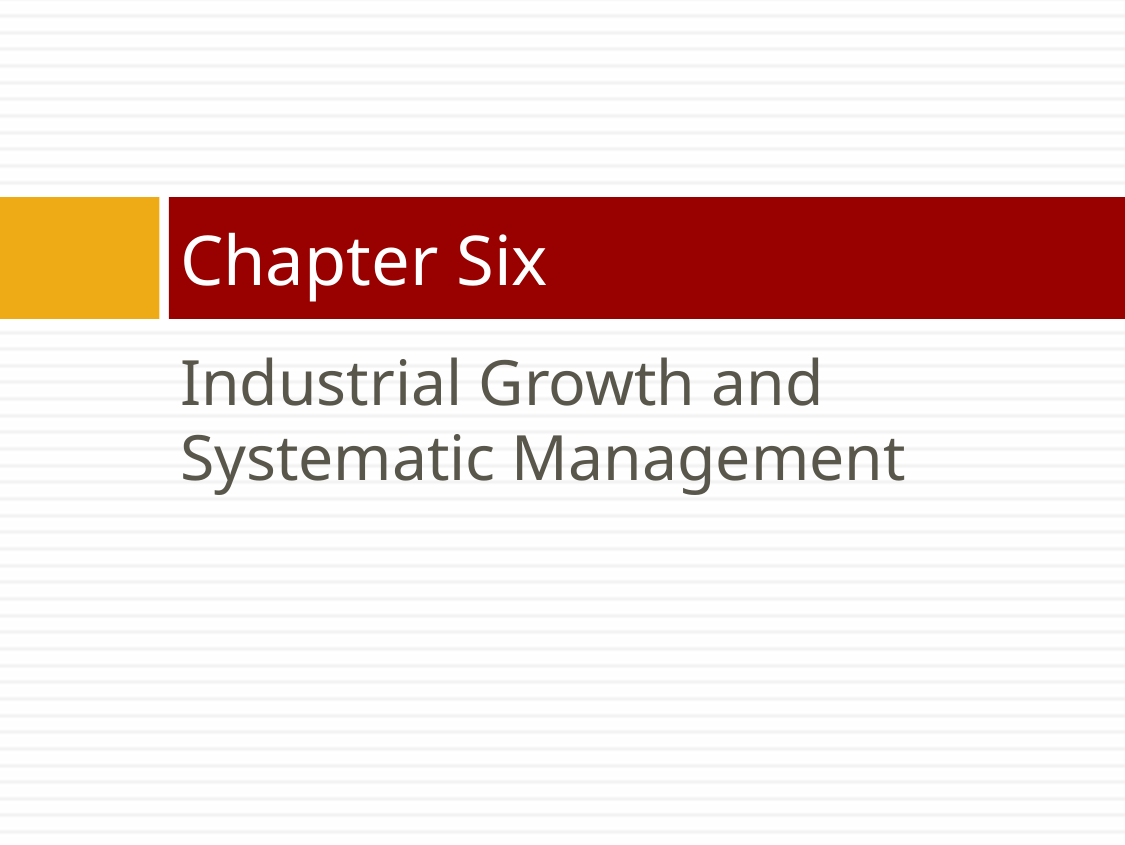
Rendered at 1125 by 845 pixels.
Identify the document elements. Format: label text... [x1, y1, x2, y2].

list Industrial Growth and Systematic Management [168, 337, 1046, 544]
title Chapter Six [168, 196, 1107, 320]
